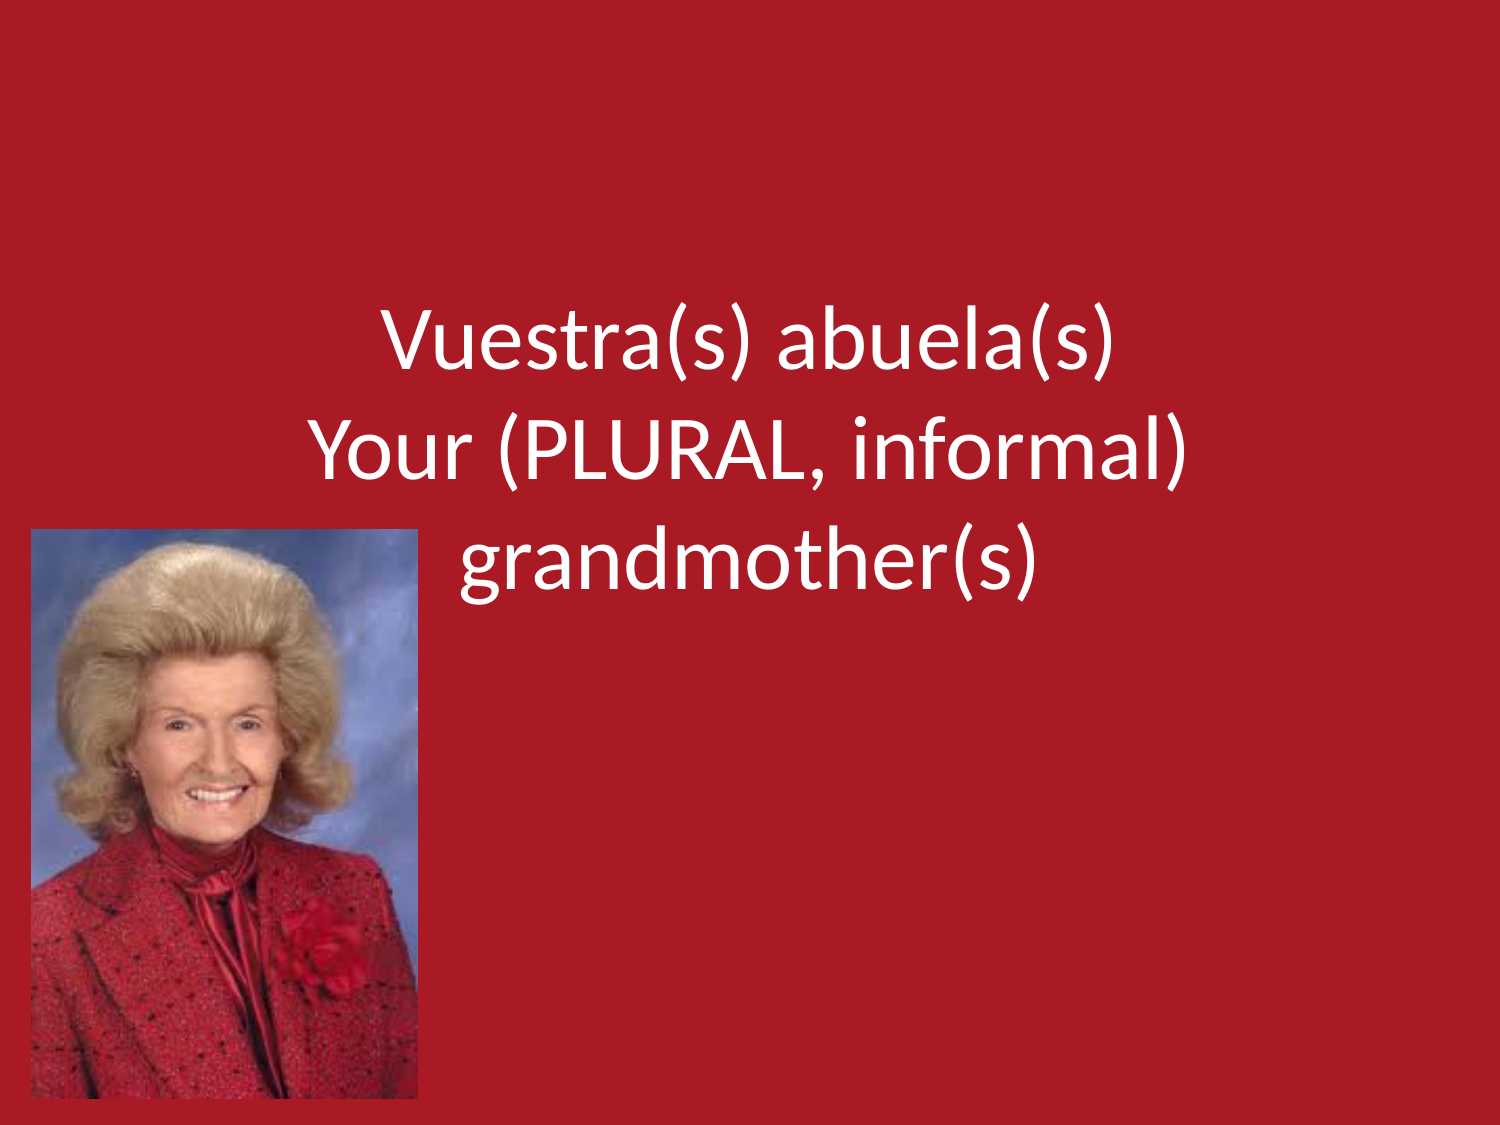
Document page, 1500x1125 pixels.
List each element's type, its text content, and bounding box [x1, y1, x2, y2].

picture [31, 529, 418, 1099]
title Vuestra(s) abuela(s) Your (PLURAL, informal) grandmother(s) [75, 45, 1425, 951]
